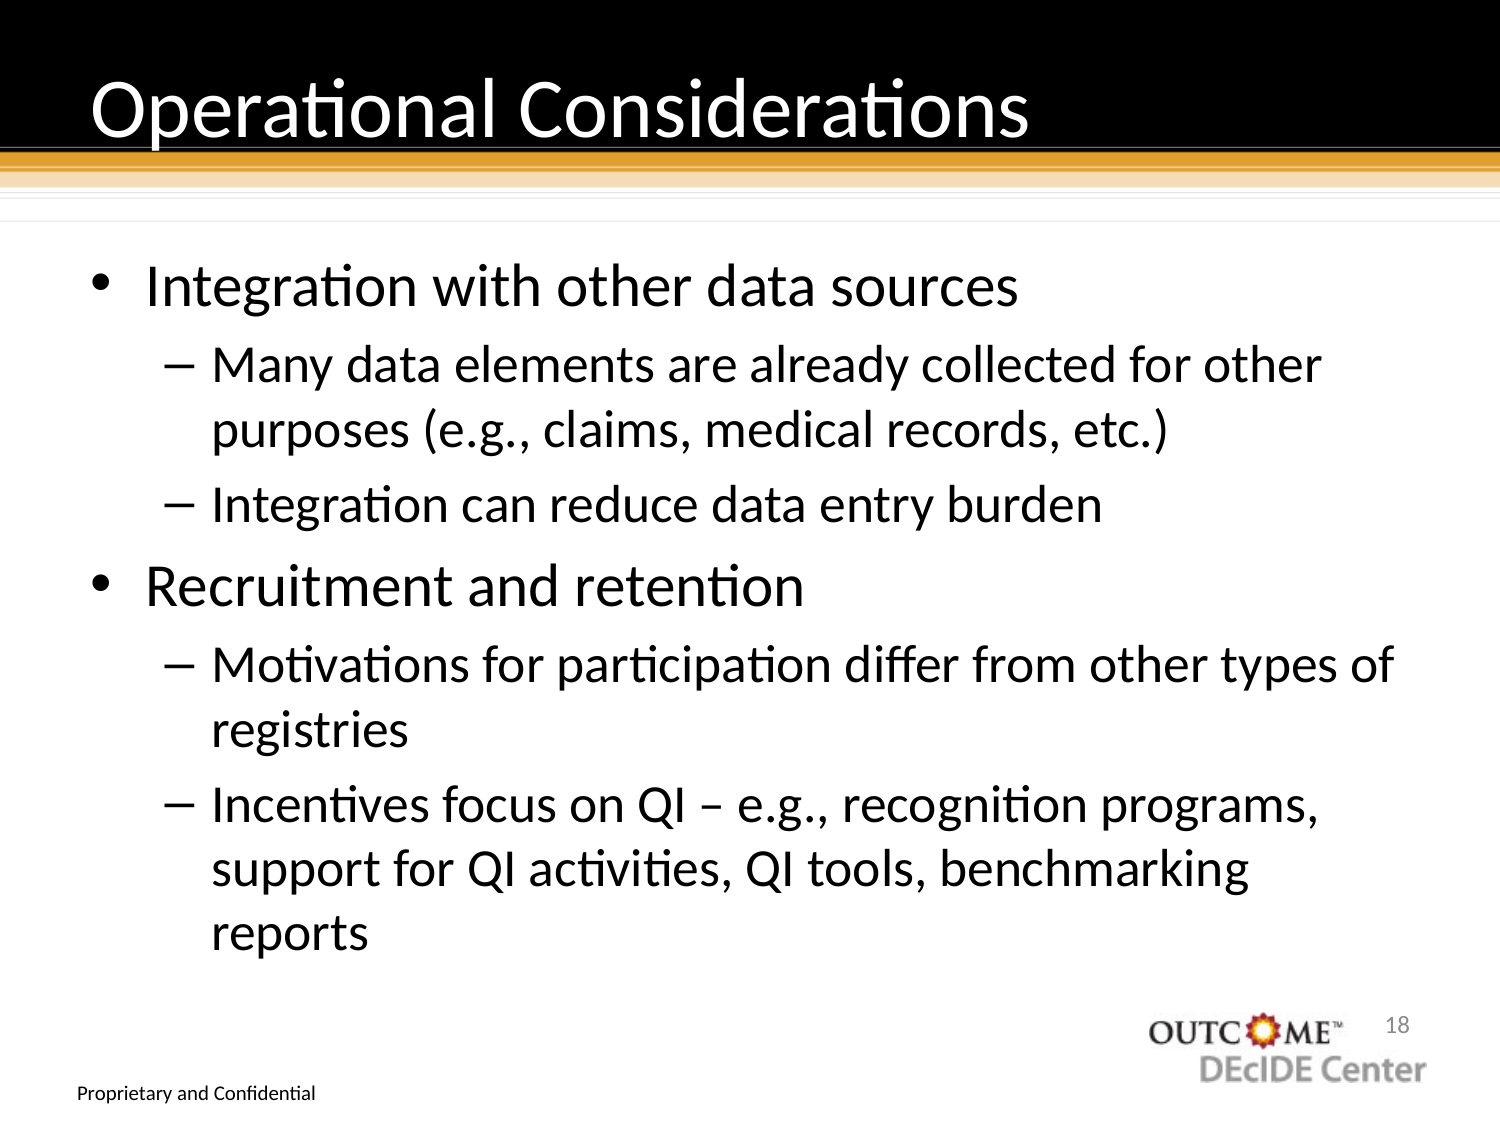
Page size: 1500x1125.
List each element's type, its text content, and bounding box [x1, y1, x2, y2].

title Operational Considerations [75, 45, 1425, 163]
slide_number 17 [1074, 999, 1425, 1048]
picture [0, 0, 1500, 223]
list Integration with other data sources Many data elements are already collected for other purposes (e.g., claims, medical records, etc.) Integration can reduce data entry burden Recruitment and retention Motivations for participation differ from other types of registries Incentives focus on QI – e.g., recognition programs, support for QI activities, QI tools, benchmarking reports [75, 237, 1425, 975]
picture [1149, 1012, 1427, 1083]
